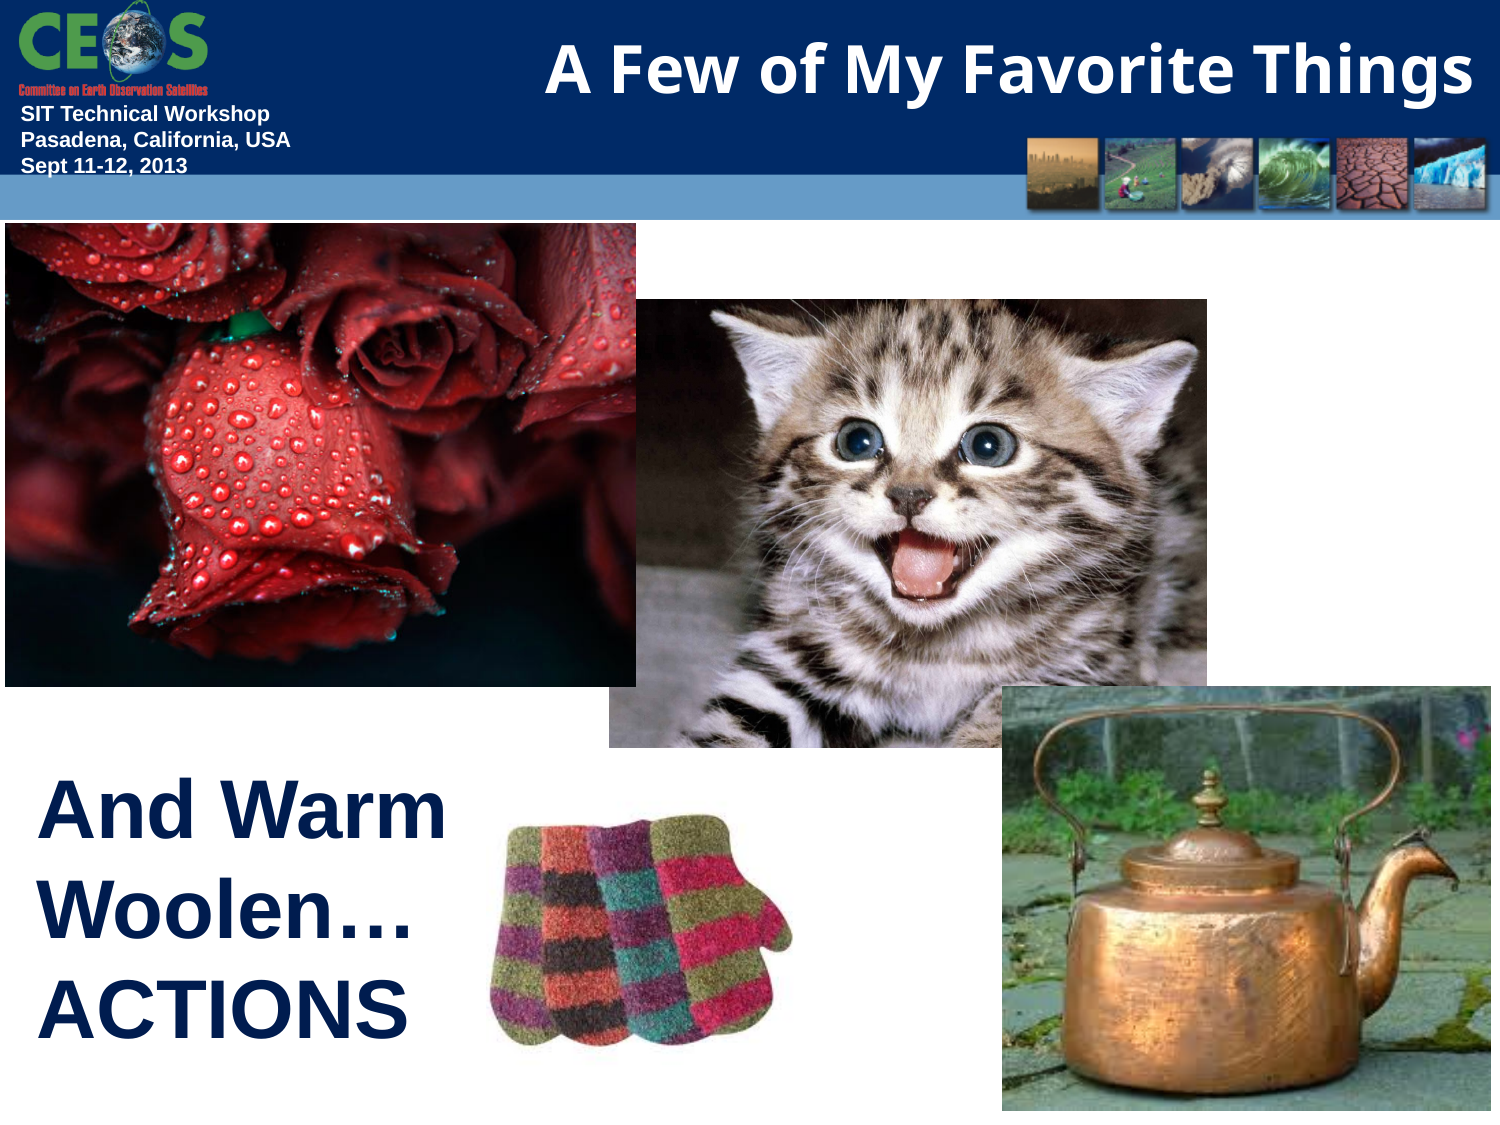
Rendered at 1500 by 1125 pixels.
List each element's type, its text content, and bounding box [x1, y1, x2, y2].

title A Few of My Favorite Things [216, 16, 1491, 117]
picture [5, 223, 1491, 1112]
text_box And Warm Woolen… ACTIONS [21, 747, 705, 1063]
picture [486, 779, 794, 1088]
picture [0, 0, 1500, 220]
